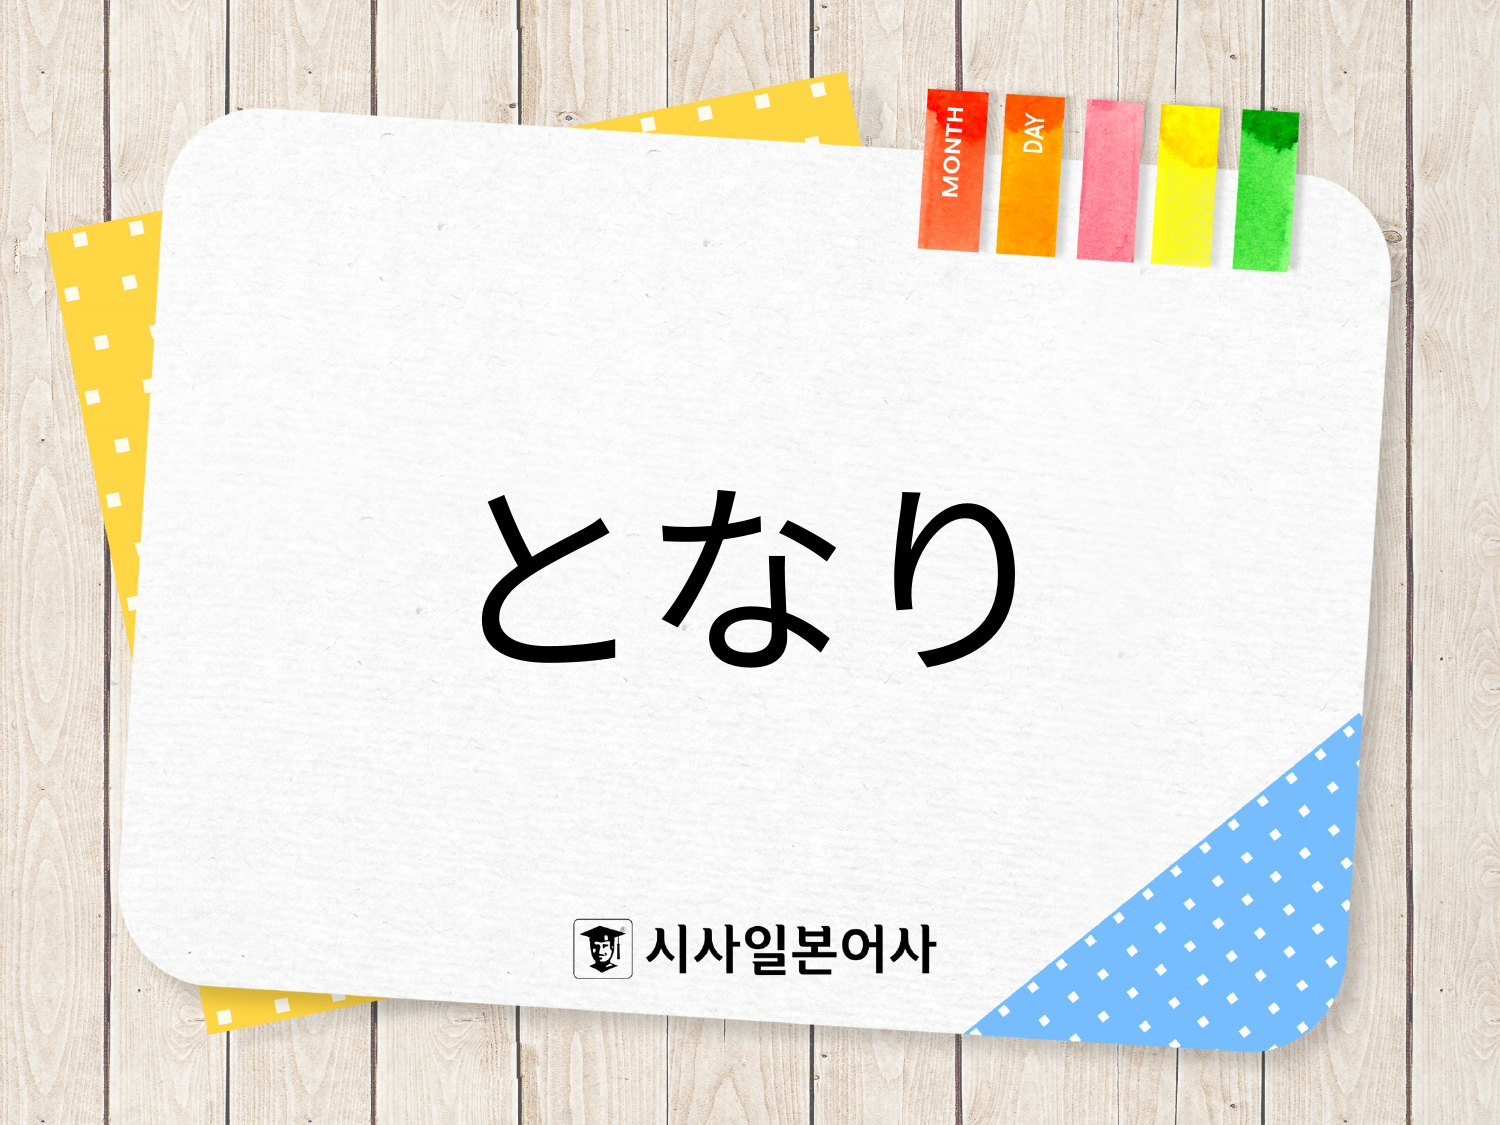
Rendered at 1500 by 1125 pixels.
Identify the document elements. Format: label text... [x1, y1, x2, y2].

picture [0, 0, 1500, 1125]
title となり [75, 338, 1425, 811]
